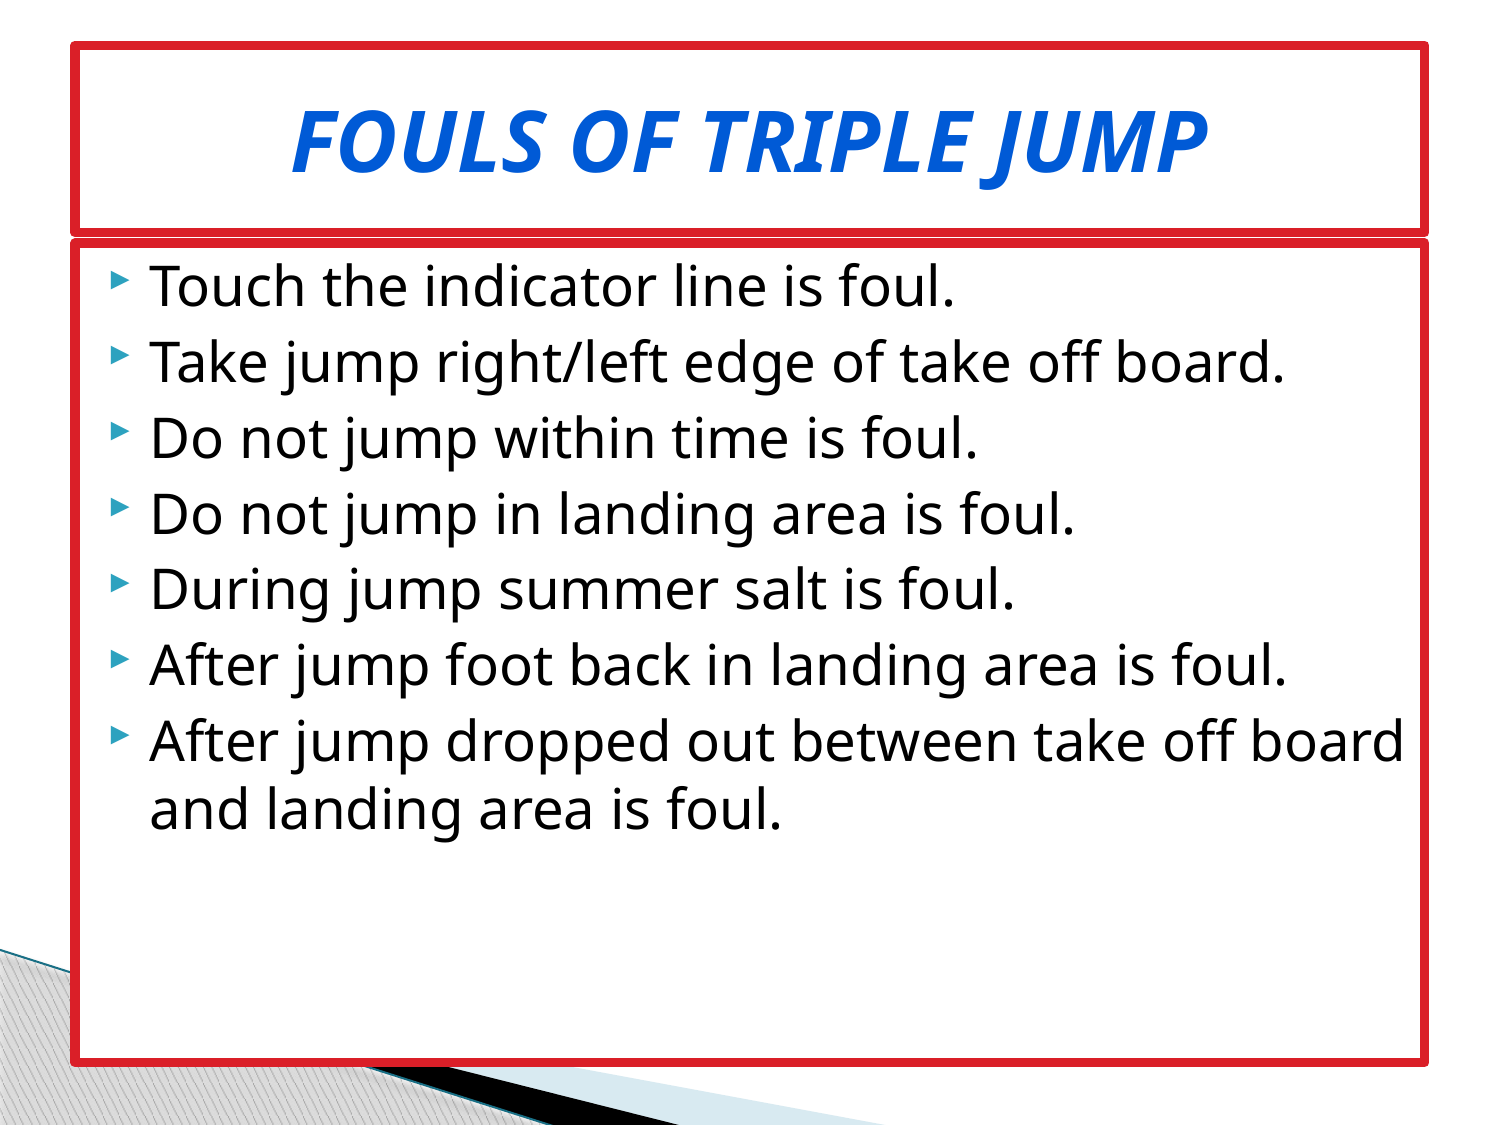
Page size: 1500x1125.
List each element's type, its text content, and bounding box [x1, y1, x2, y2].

title Fouls of Triple Jump [70, 41, 1429, 237]
list Touch the indicator line is foul. Take jump right/left edge of take off board. Do not jump within time is foul. Do not jump in landing area is foul. During jump summer salt is foul. After jump foot back in landing area is foul. After jump dropped out between take off board and landing area is foul. [70, 238, 1429, 1067]
